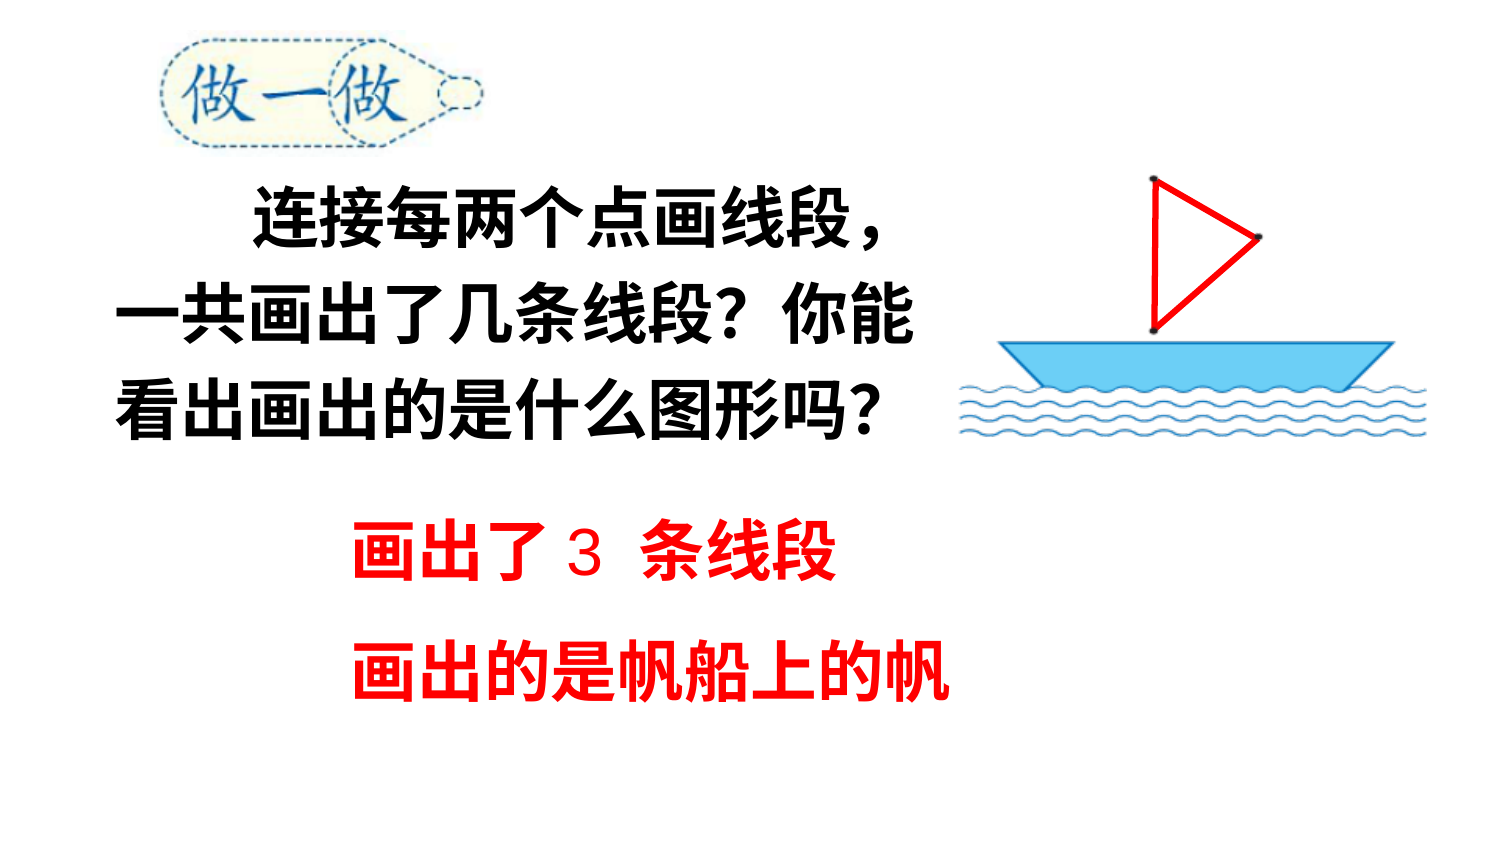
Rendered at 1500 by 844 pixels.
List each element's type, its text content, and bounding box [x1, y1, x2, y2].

picture [157, 30, 491, 157]
text_box 画出的是帆船上的帆 [335, 606, 981, 718]
picture [956, 166, 1438, 448]
text_box 画出了3 条线段 [335, 485, 1006, 597]
text_box 连接每两个点画线段，一共画出了几条线段？你能看出画出的是什么图形吗？ [99, 152, 994, 456]
